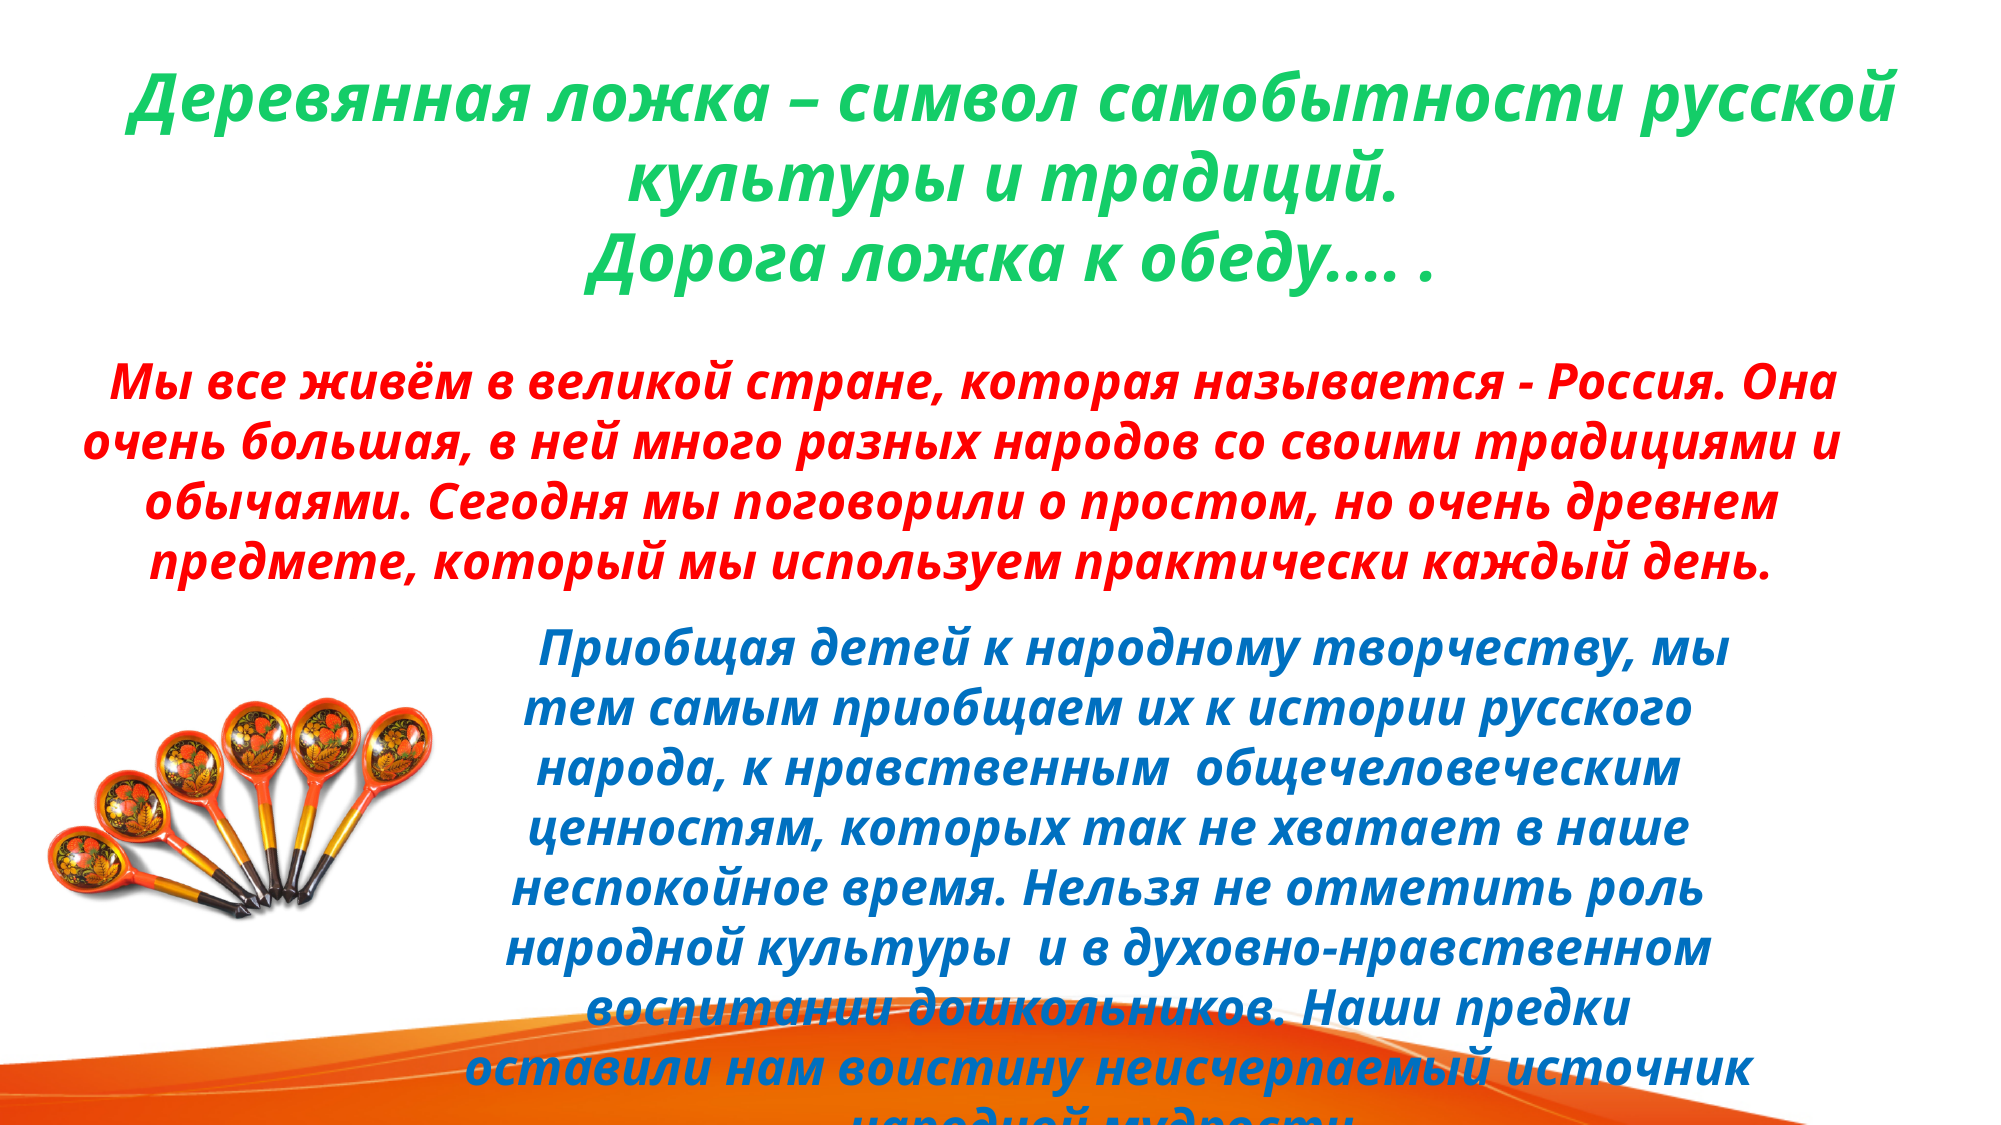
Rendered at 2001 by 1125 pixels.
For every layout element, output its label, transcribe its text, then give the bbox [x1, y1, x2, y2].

text_box Мы все живём в великой стране, которая называется - Россия. Она очень большая, в ней много разных народов со своими традициями и обычаями. Сегодня мы поговорили о простом, но очень древнем предмете, который мы используем практически каждый день. [46, 341, 1878, 608]
text_box Приобщая детей к народному творчеству, мы тем самым приобщаем их к истории русского народа, к нравственным общечеловеческим ценностям, которых так не хватает в наше неспокойное время. Нельзя не отметить роль народной культуры и в духовно-нравственном воспитании дошкольников. Наши предки оставили нам воистину неисчерпаемый источник народной мудрости. [440, 608, 1779, 1068]
title Деревянная ложка – символ самобытности русской культуры и традиций. Дорога ложка к обеду.... . [46, 54, 1983, 296]
picture [0, 0, 2001, 1125]
